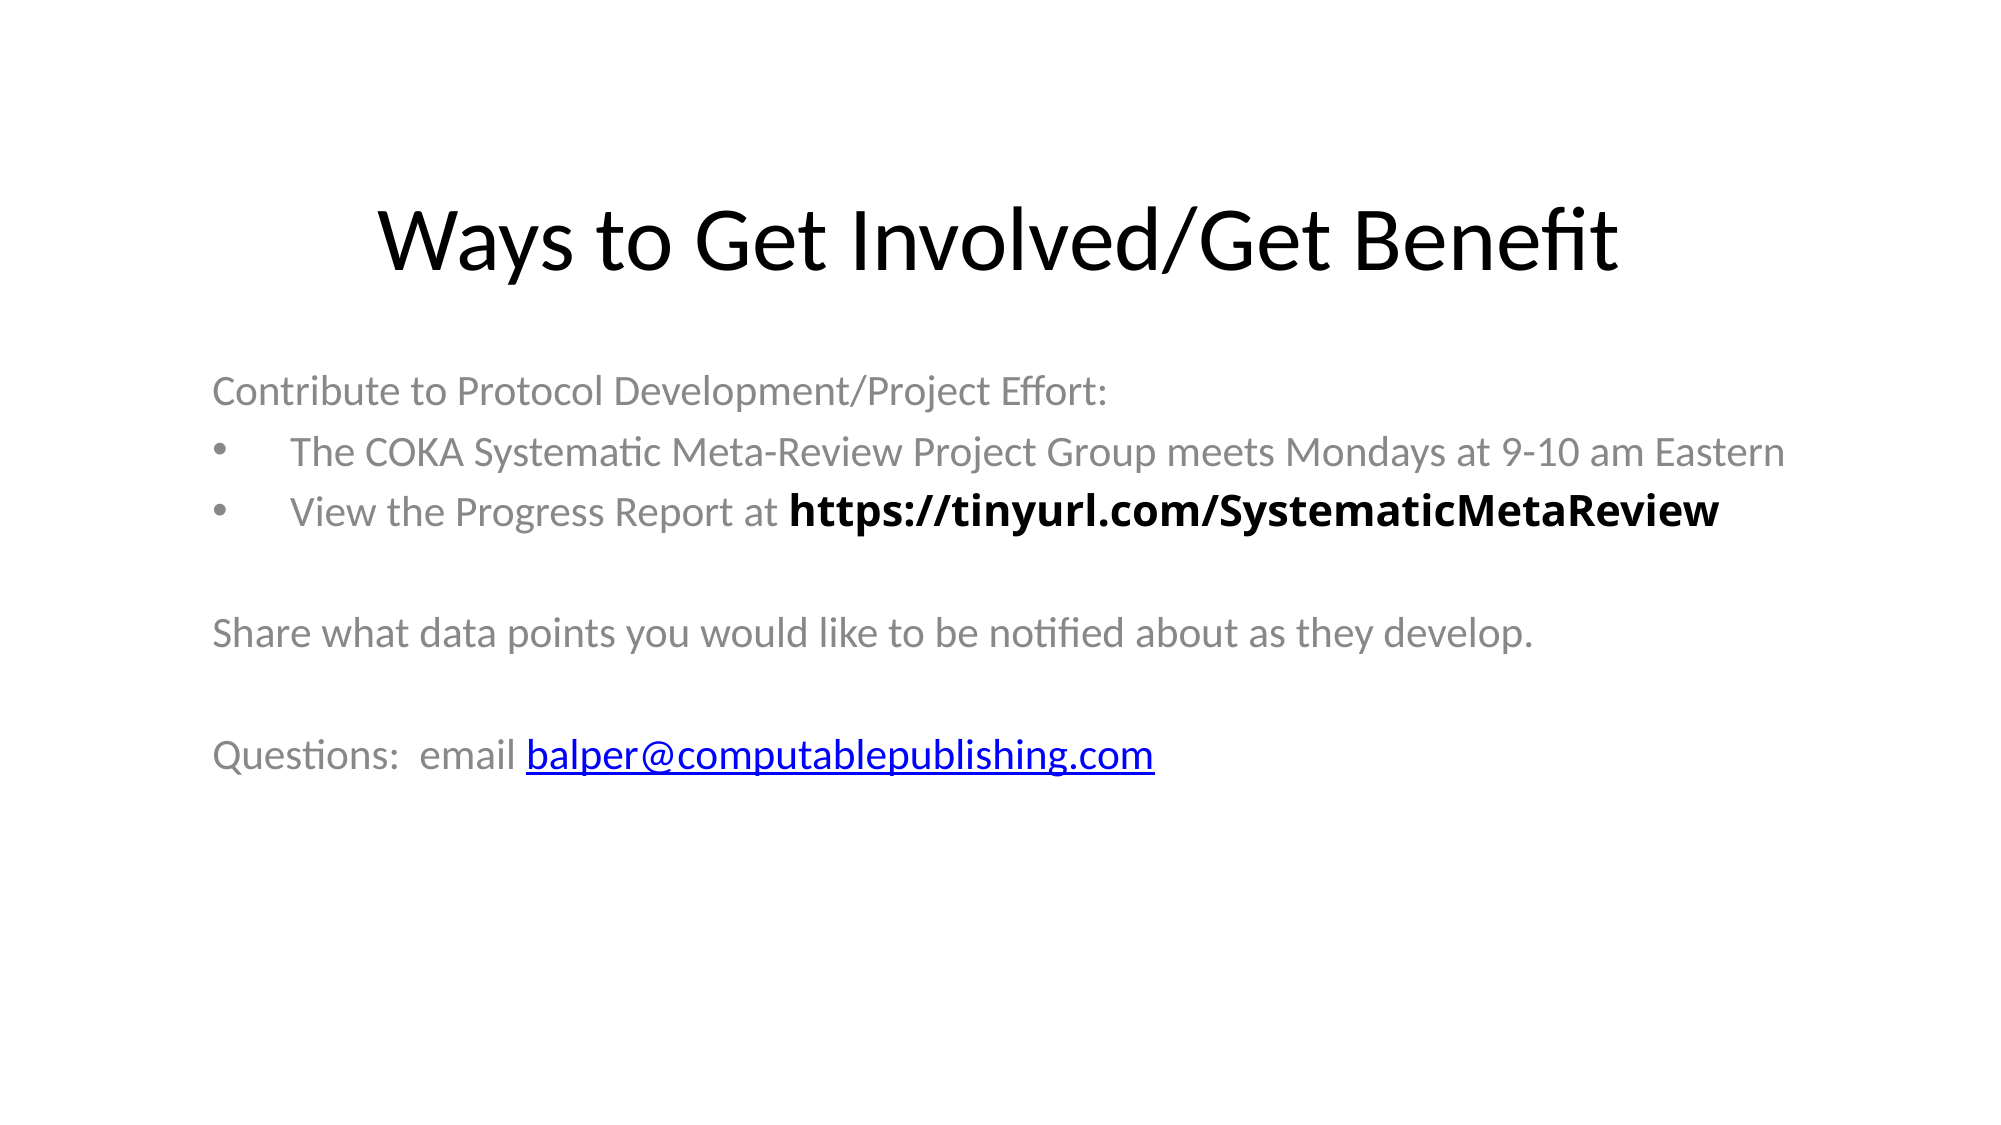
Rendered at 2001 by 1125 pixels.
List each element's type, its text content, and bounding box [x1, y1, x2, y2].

title Ways to Get Involved/Get Benefit [150, 113, 1850, 355]
subtitle Contribute to Protocol Development/Project Effort: The COKA Systematic Meta-Review Project Group meets Mondays at 9-10 am Eastern View the Progress Report at https://tinyurl.com/SystematicMetaReview Share what data points you would like to be notified about as they develop. Questions: email balper@computablepublishing.com [192, 354, 1808, 828]
